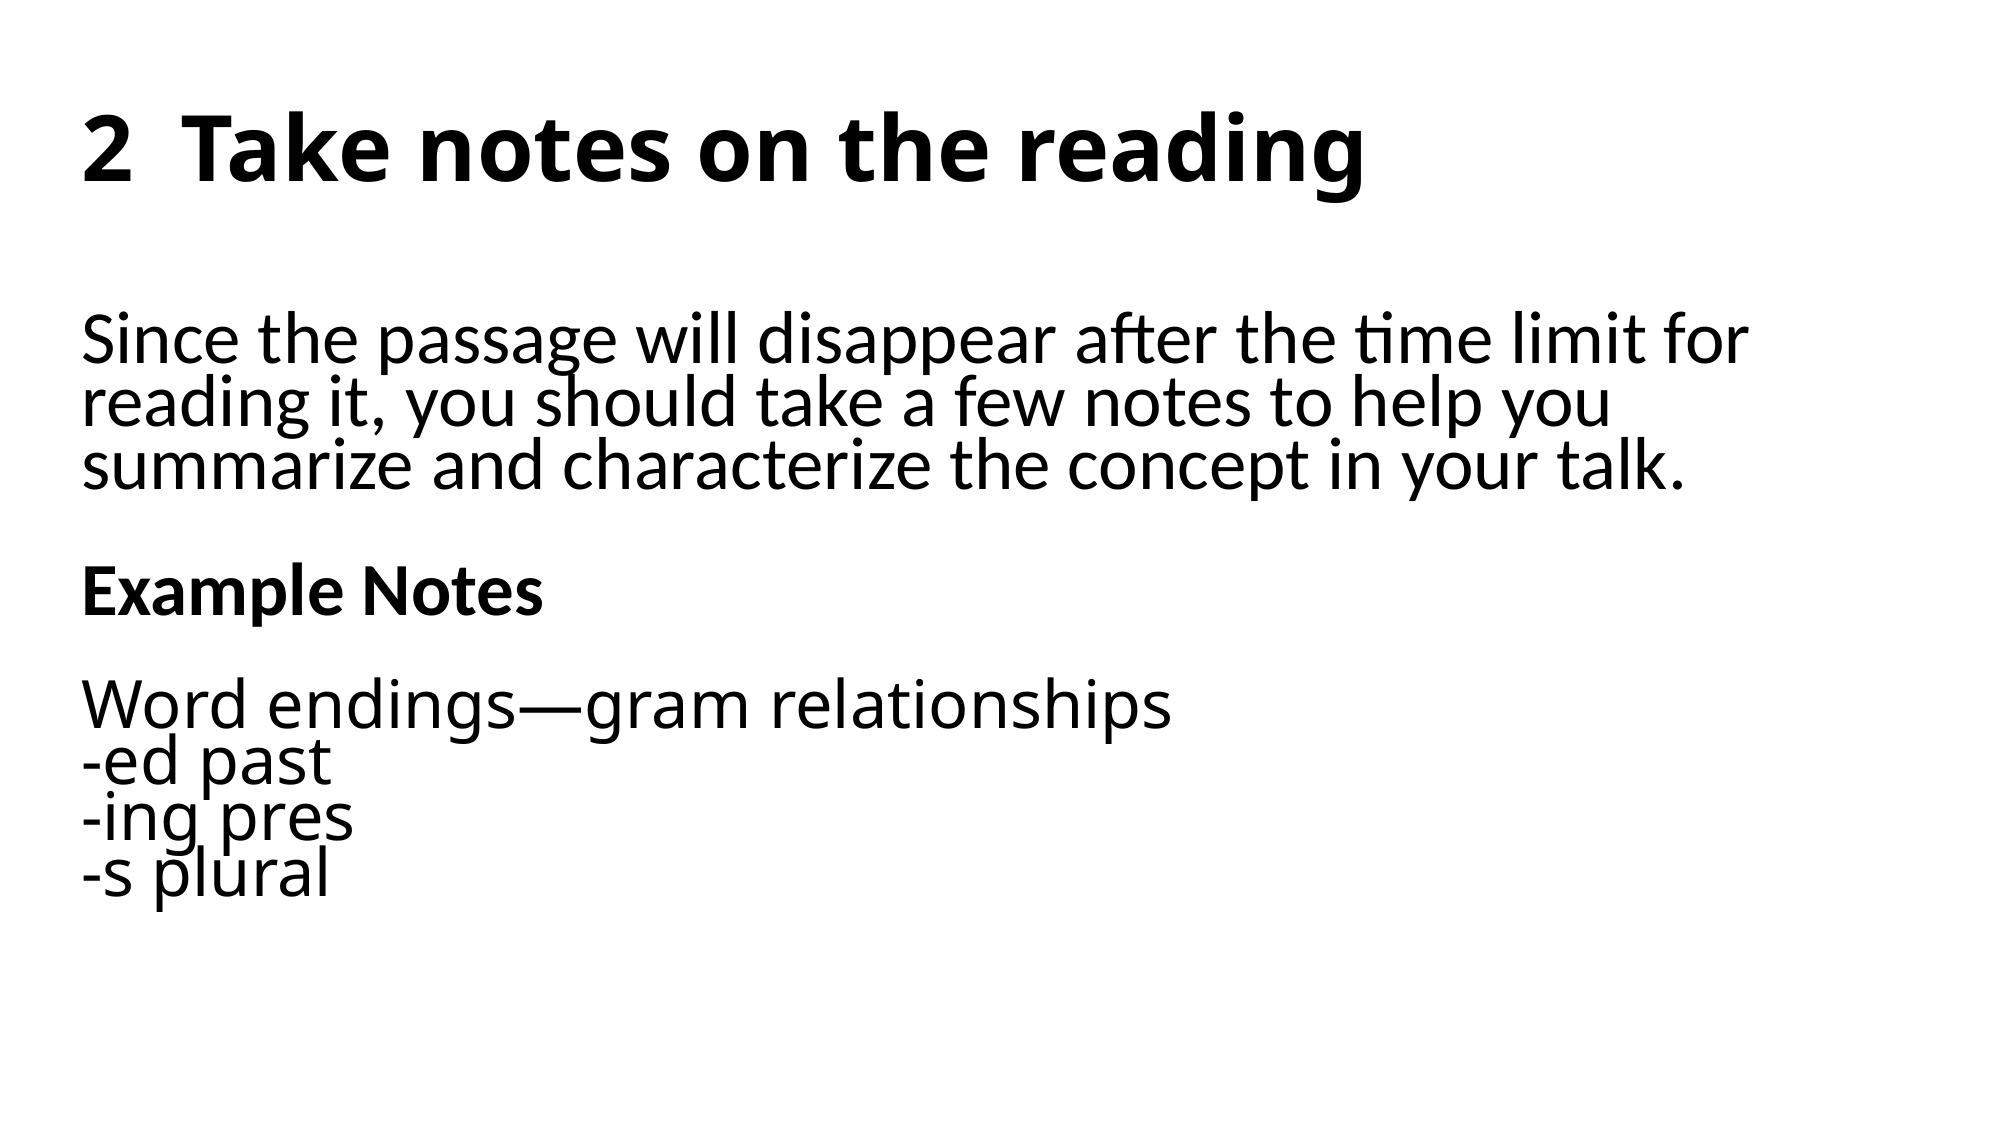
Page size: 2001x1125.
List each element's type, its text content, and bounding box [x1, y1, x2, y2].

title 2 Take notes on the reading [66, 79, 1863, 224]
list Since the passage will disappear after the time limit for reading it, you should take a few notes to help you summarize and characterize the concept in your talk. Example Notes Word endings—gram relationships -ed past -ing pres -s plural [66, 305, 1935, 1086]
